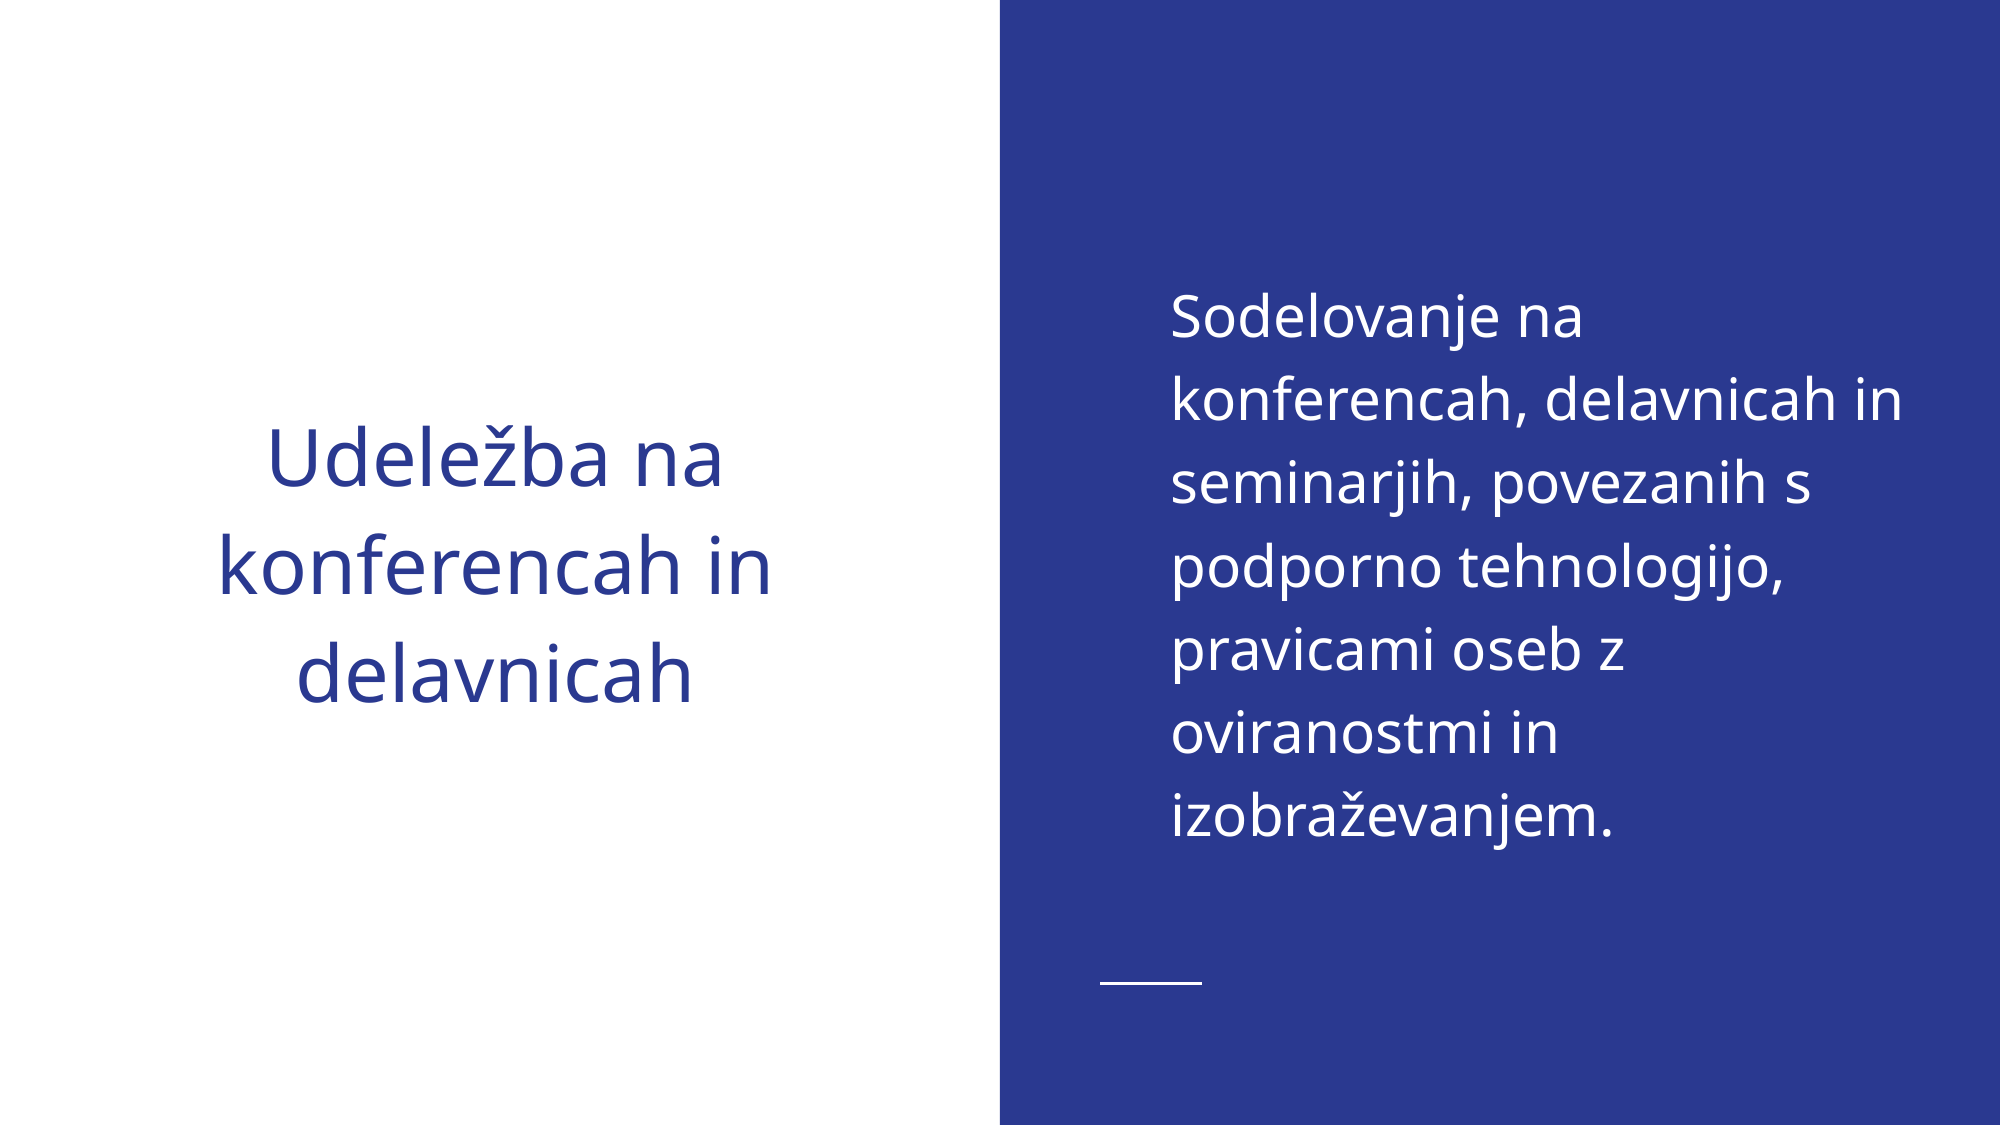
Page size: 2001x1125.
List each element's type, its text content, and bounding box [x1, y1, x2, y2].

title Udeležba na konferencah in delavnicah [53, 391, 939, 734]
list Sodelovanje na konferencah, delavnicah in seminarjih, povezanih s podporno tehnologijo, pravicami oseb z oviranostmi in izobraževanjem. [1080, 158, 1920, 967]
